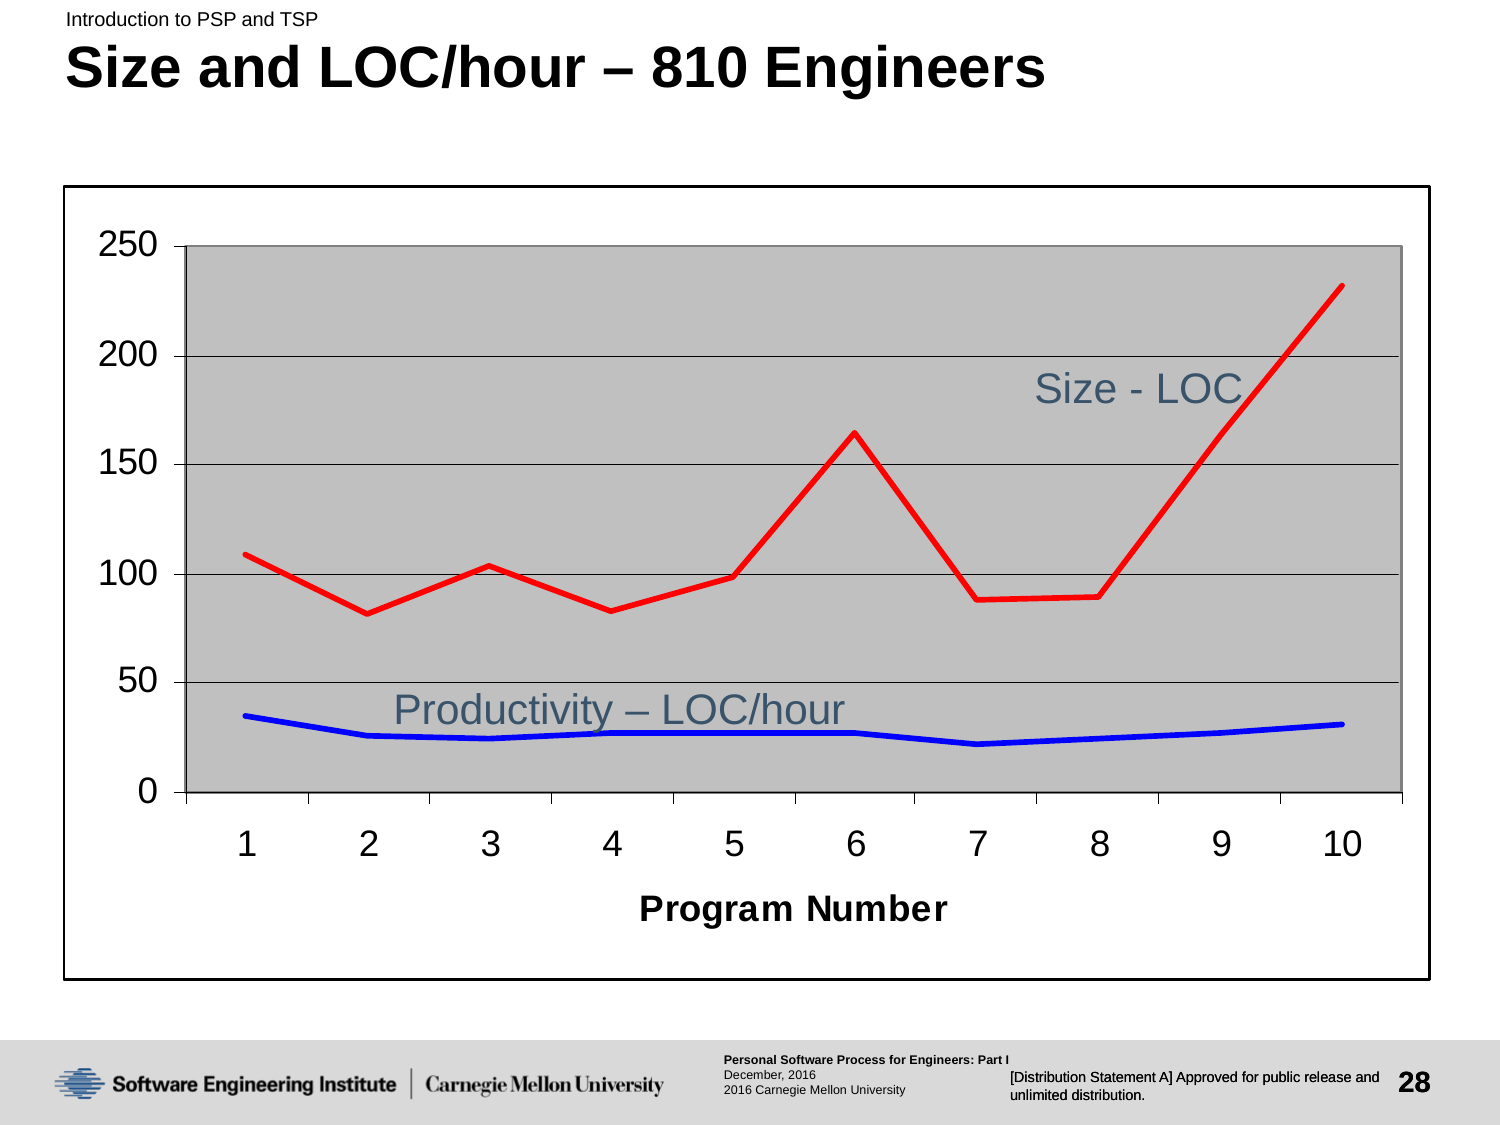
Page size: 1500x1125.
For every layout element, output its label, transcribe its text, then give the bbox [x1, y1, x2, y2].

title Size and LOC/hour – 810 Engineers [65, 37, 1313, 148]
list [49, 172, 1447, 994]
picture [46, 1061, 673, 1104]
list Introduction to PSP and TSP [65, 6, 738, 31]
